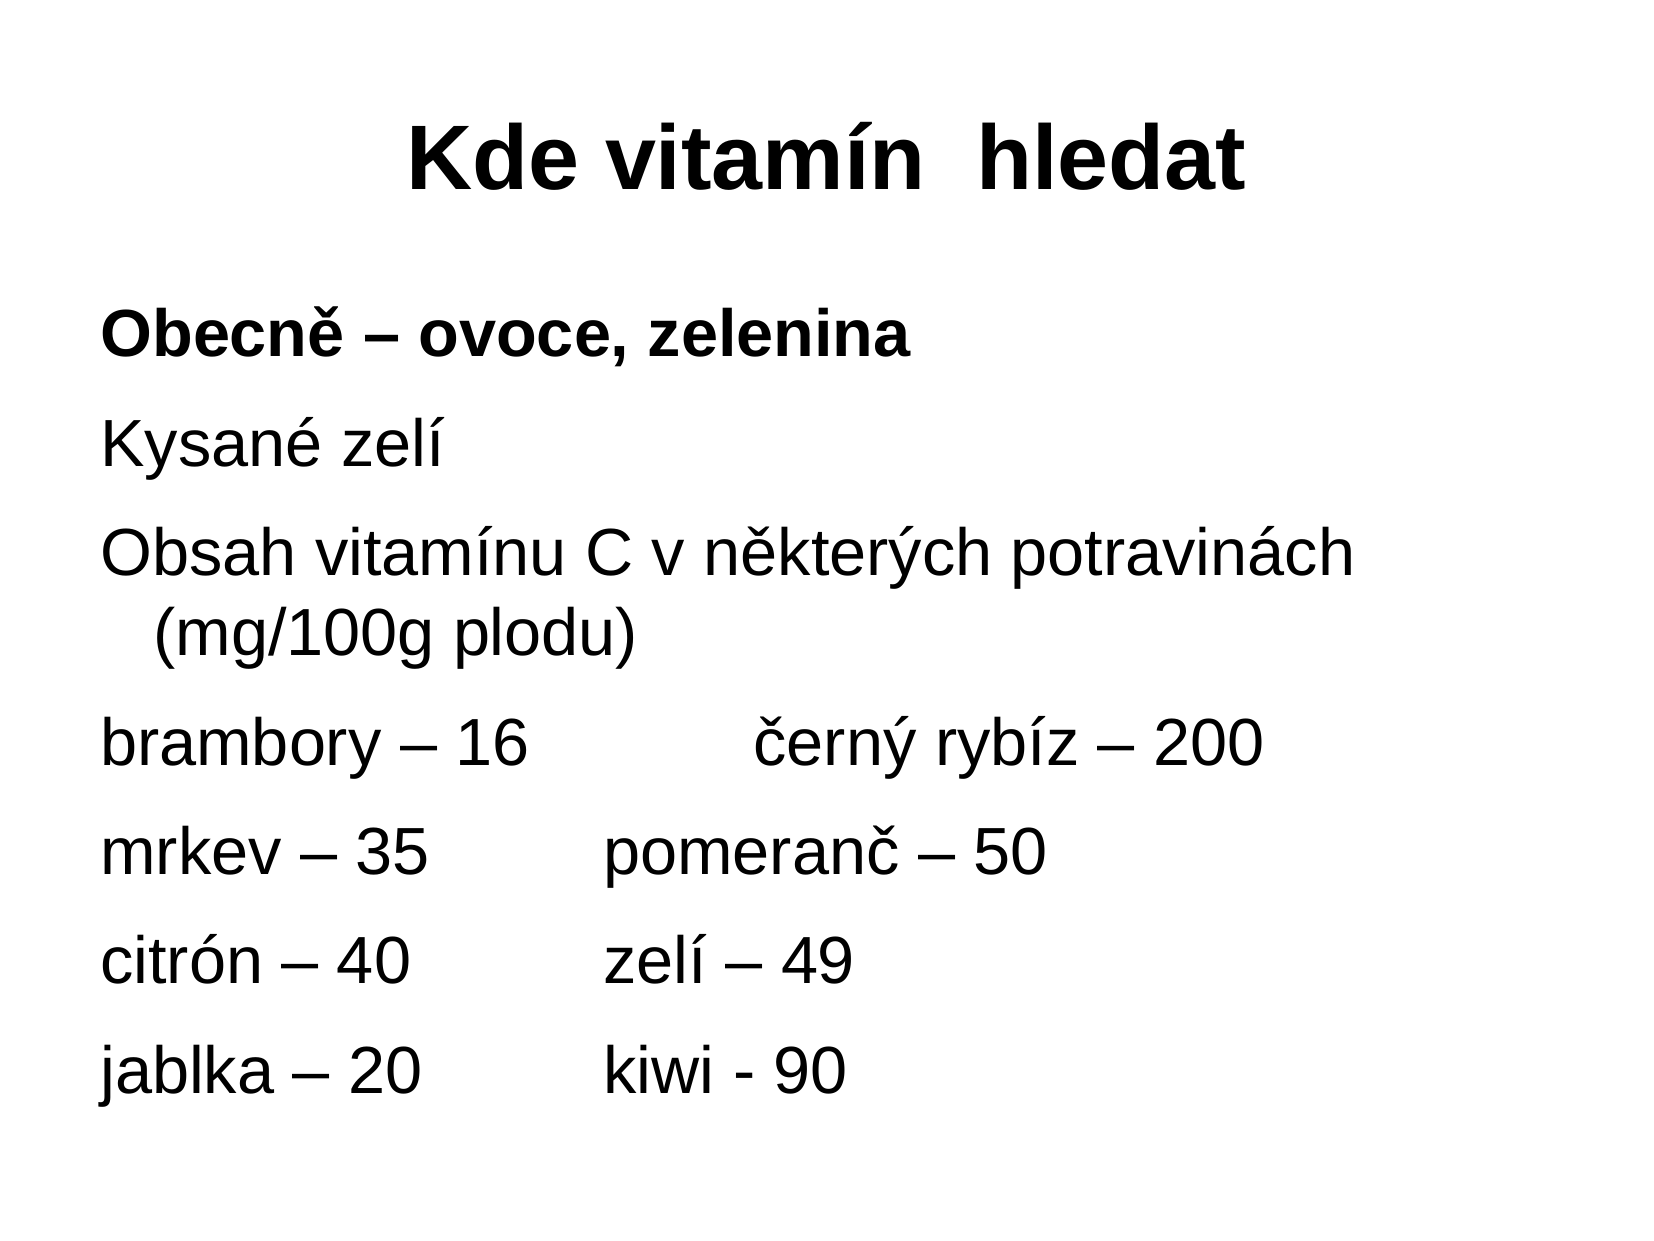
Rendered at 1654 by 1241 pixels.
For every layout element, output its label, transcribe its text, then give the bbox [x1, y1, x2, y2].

title Kde vitamín hledat [82, 49, 1571, 257]
list Obecně – ovoce, zelenina Kysané zelí Obsah vitamínu C v některých potravinách (mg/100g plodu) brambory – 16 černý rybíz – 200 mrkev – 35 pomeranč – 50 citrón – 40 zelí – 49 jablka – 20 kiwi - 90 [82, 290, 1571, 1109]
